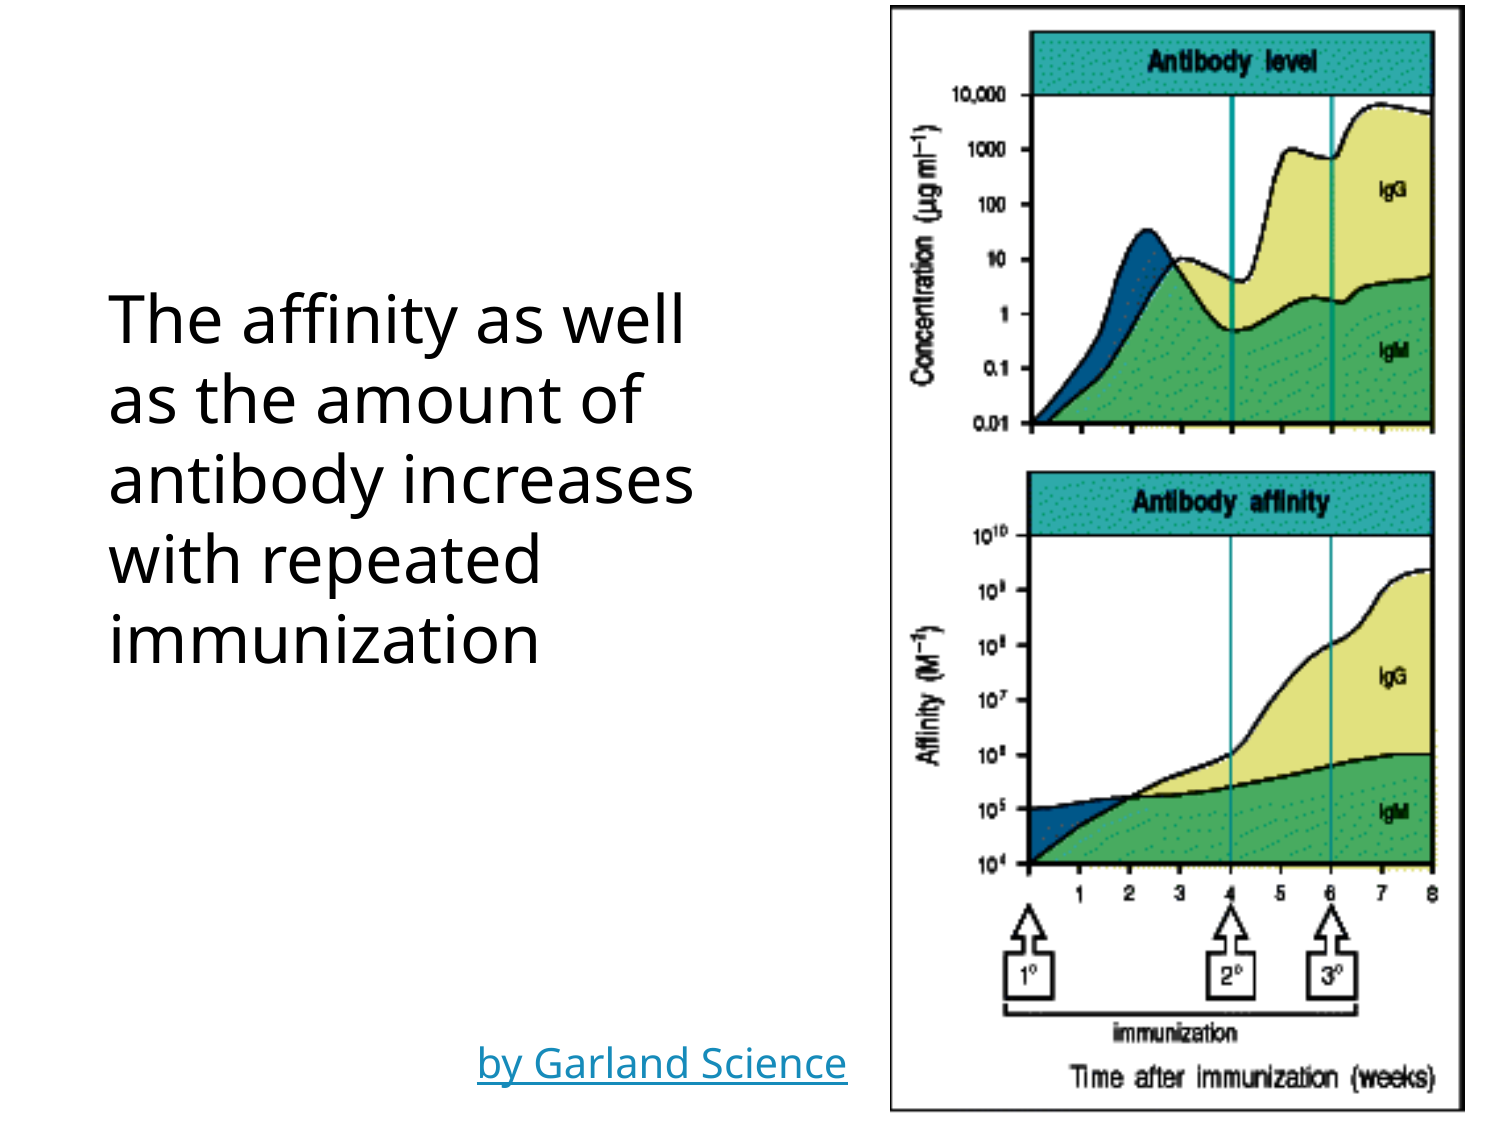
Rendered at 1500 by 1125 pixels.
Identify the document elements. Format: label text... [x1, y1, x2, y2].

text_box The affinity as well as the amount of antibody increases with repeated immunization [93, 269, 774, 684]
text_box © 2001 by Garland Science [281, 1029, 891, 1125]
picture [890, 5, 1465, 1115]
